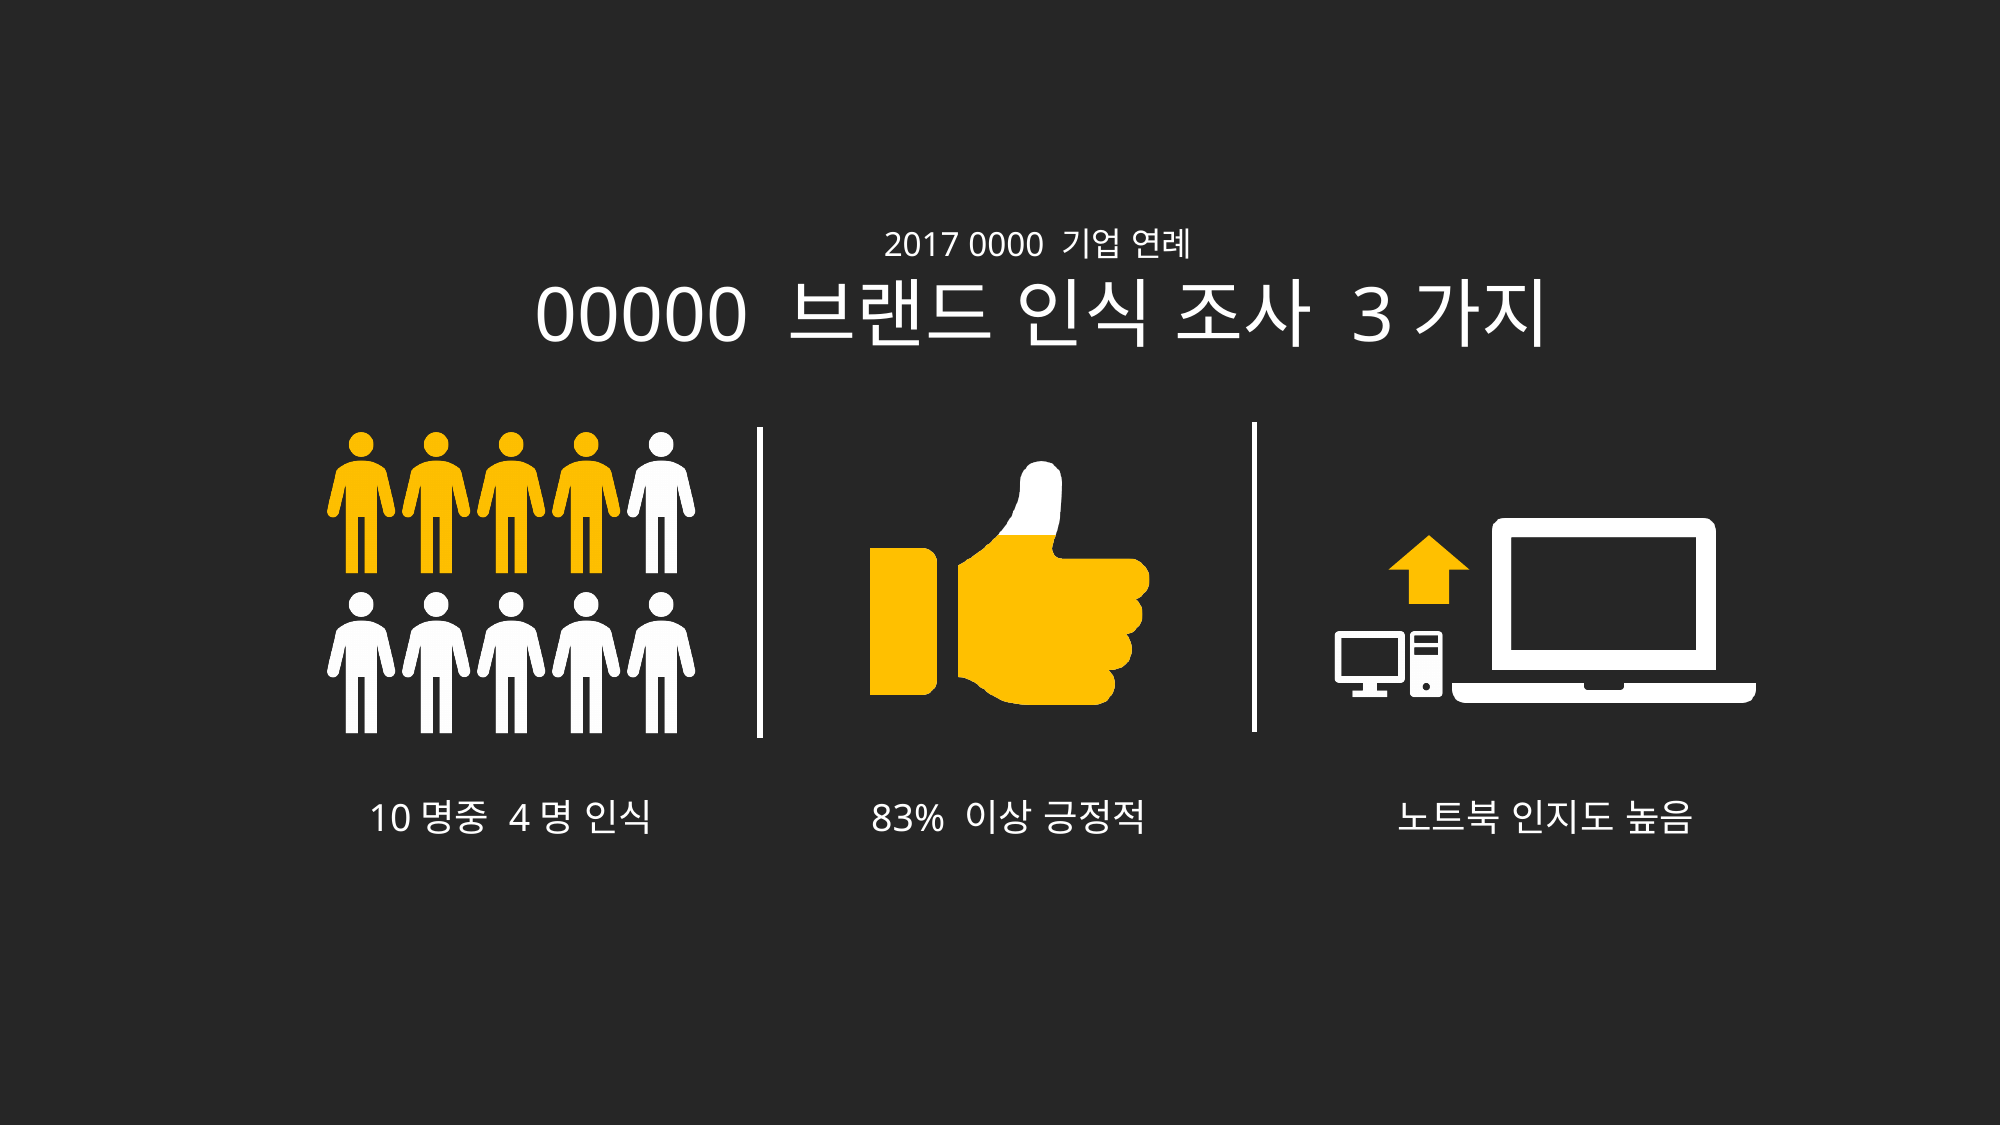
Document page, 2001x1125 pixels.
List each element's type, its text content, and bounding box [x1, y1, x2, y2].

text_box 노트북 인지도 높음 [1382, 786, 1710, 847]
picture [1332, 451, 1762, 769]
picture [842, 415, 1177, 750]
text_box 10명중 4명 인식 [353, 786, 669, 847]
text_box 00000 브랜드 인식 조사 3가지 [520, 259, 1566, 364]
picture [285, 427, 736, 578]
text_box 2017 0000 기업 연례 [868, 215, 1217, 270]
text_box 83% 이상 긍정적 [856, 786, 1162, 847]
picture [285, 587, 736, 738]
text_box [1385, 533, 1444, 605]
